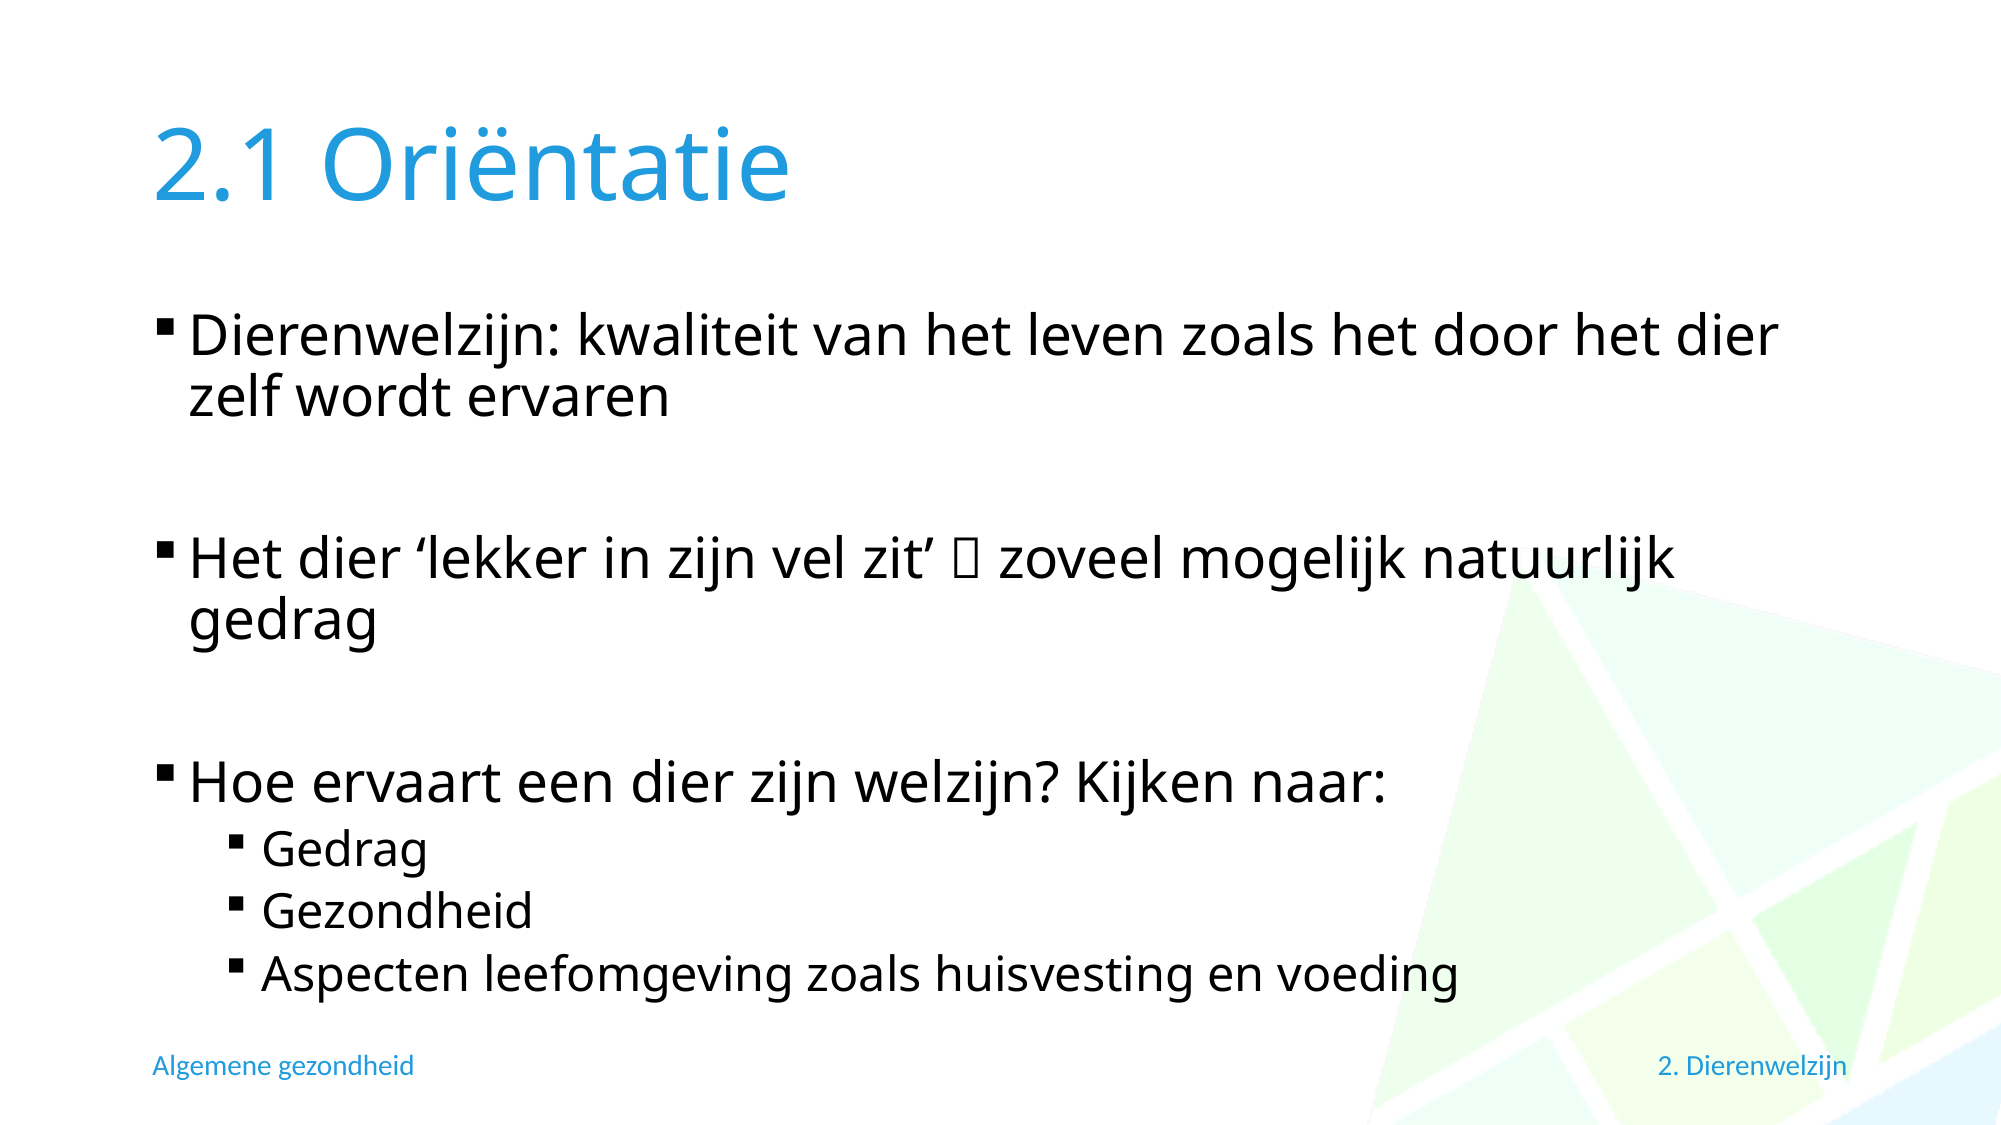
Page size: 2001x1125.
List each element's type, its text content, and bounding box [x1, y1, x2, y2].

list Dierenwelzijn: kwaliteit van het leven zoals het door het dier zelf wordt ervaren Het dier ‘lekker in zijn vel zit’  zoveel mogelijk natuurlijk gedrag Hoe ervaart een dier zijn welzijn? Kijken naar: Gedrag Gezondheid Aspecten leefomgeving zoals huisvesting en voeding [137, 299, 1863, 1014]
list Algemene gezondheid [137, 1042, 588, 1103]
title 2.1 Oriëntatie [137, 59, 1863, 278]
list 2. Dierenwelzijn [1412, 1042, 1863, 1103]
